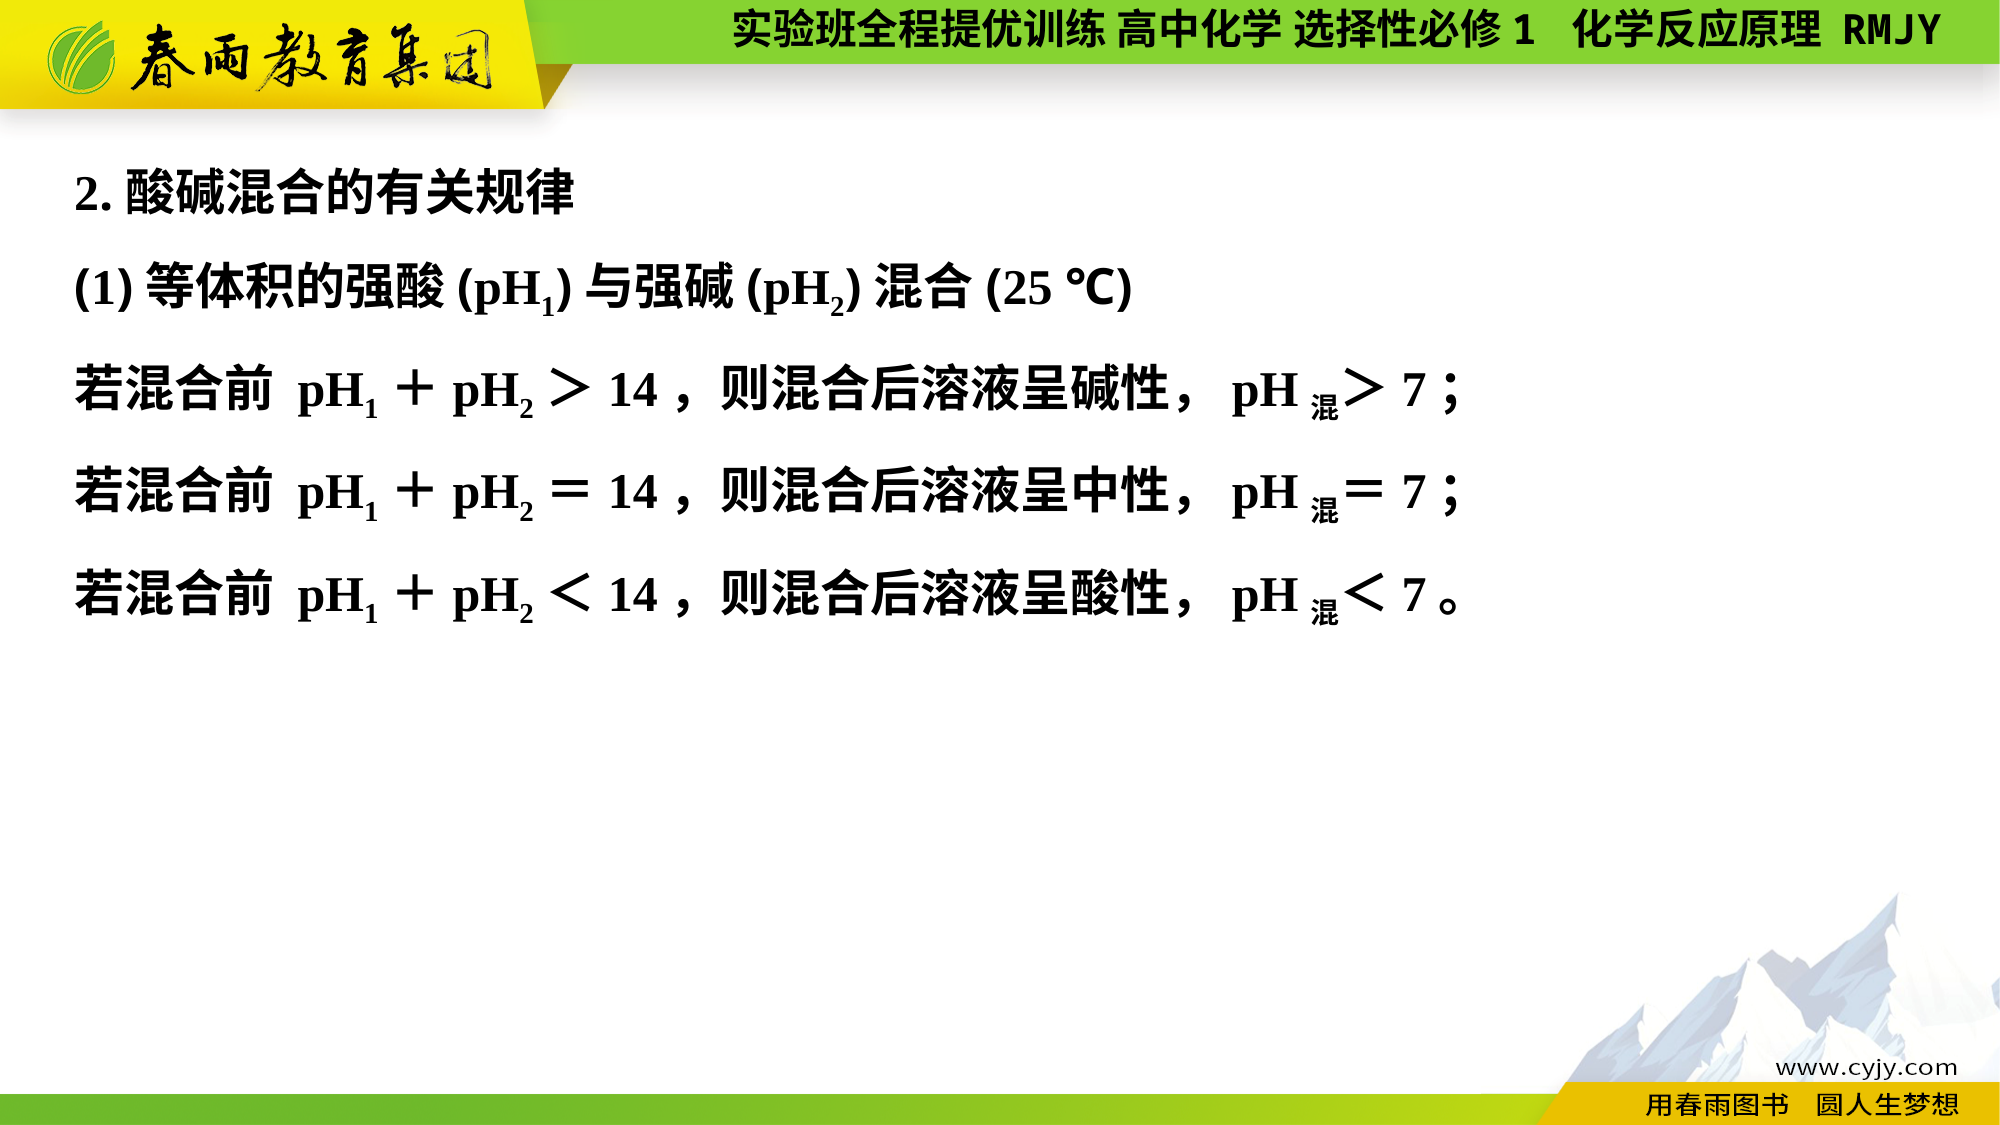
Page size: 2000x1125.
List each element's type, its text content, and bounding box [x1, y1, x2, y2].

picture [0, 0, 2000, 1125]
list 2.酸碱混合的有关规律 (1)等体积的强酸(pH1)与强碱(pH2)混合(25 ℃) 若混合前 pH1＋pH2＞14，则混合后溶液呈碱性，pH混＞7； 若混合前 pH1＋pH2＝14，则混合后溶液呈中性，pH混＝7； 若混合前 pH1＋pH2＜14，则混合后溶液呈酸性，pH混＜7。 [59, 122, 1944, 581]
